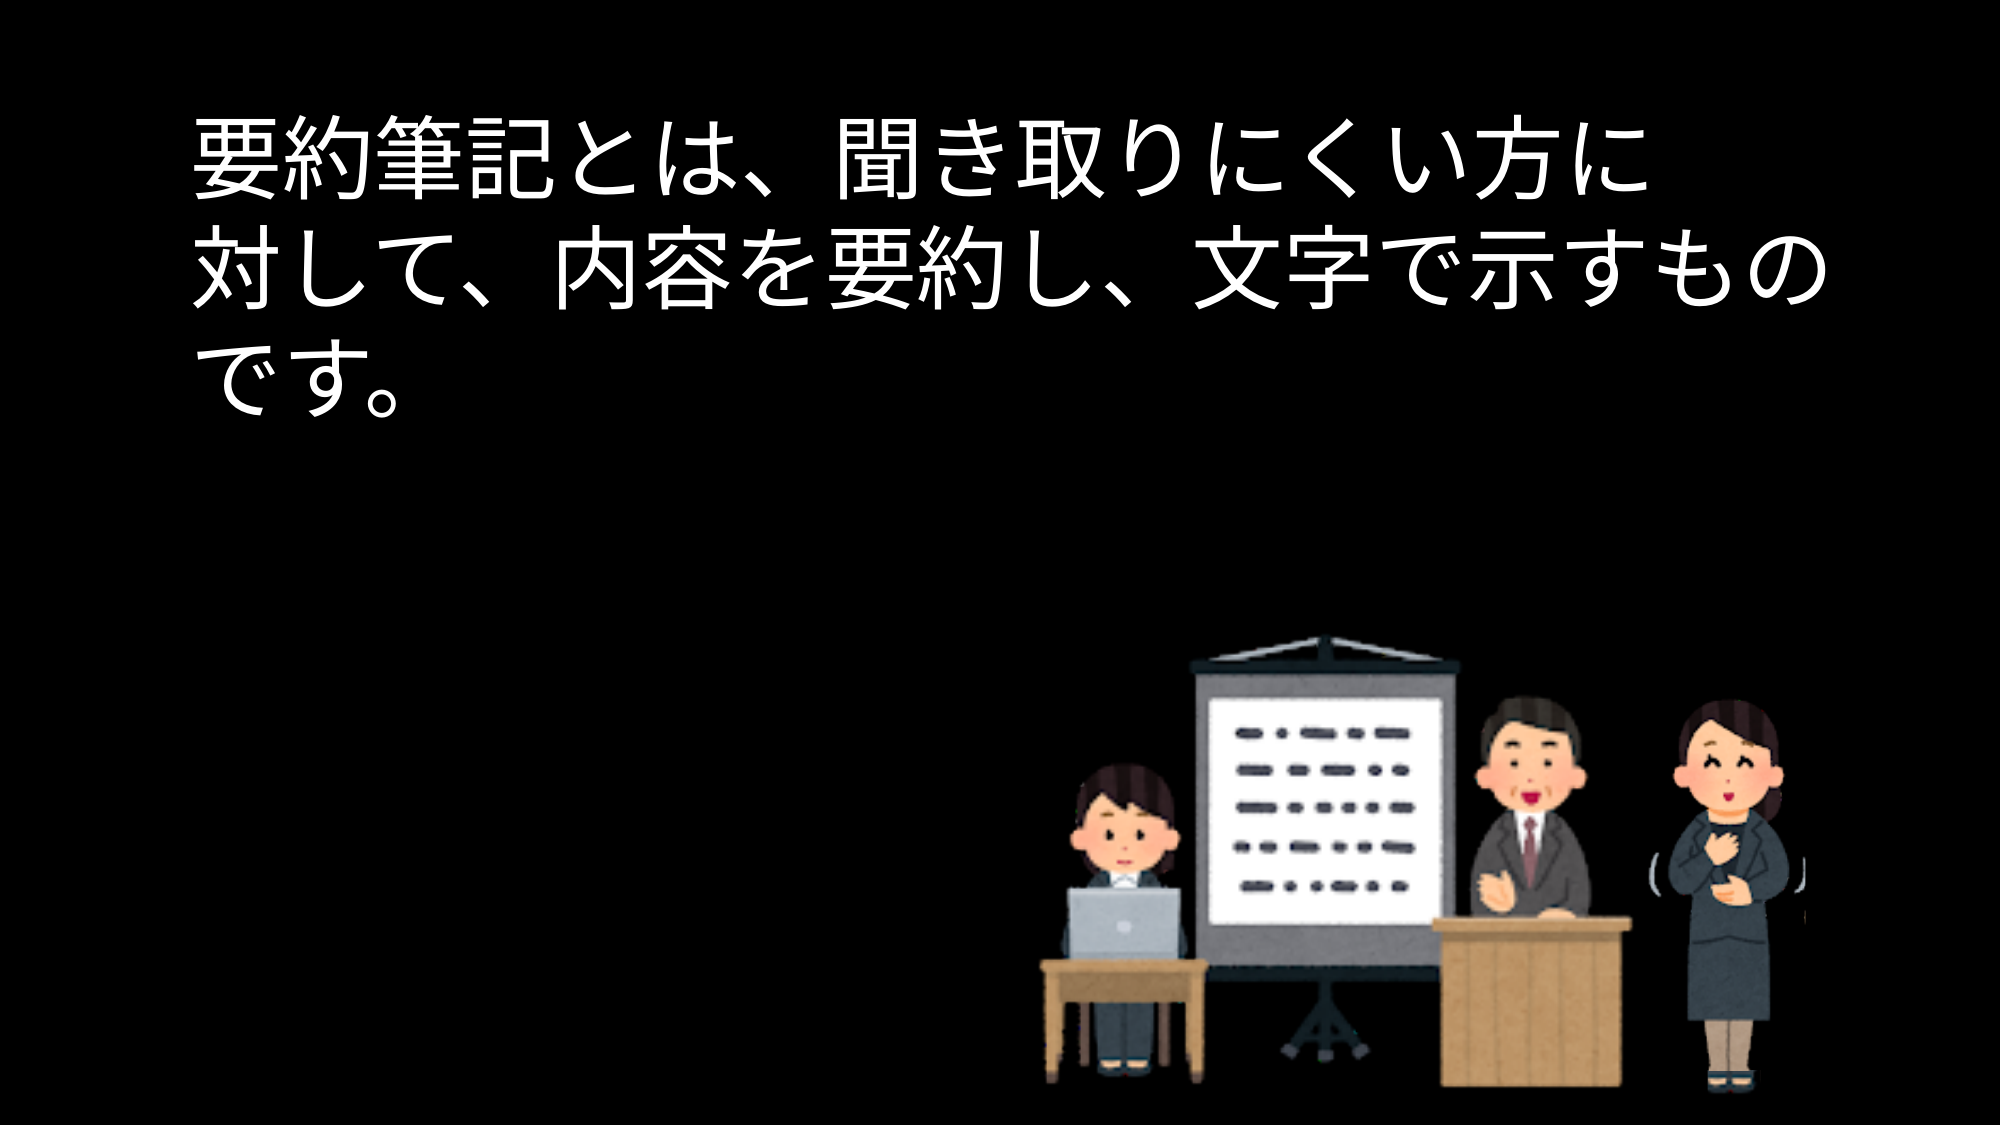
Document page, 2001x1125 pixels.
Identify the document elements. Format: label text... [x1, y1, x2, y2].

text_box 要約筆記とは、聞き取りにくい方に 対して、内容を要約し、文字で示すものです。 [175, 93, 1895, 439]
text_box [1030, 560, 1806, 1125]
